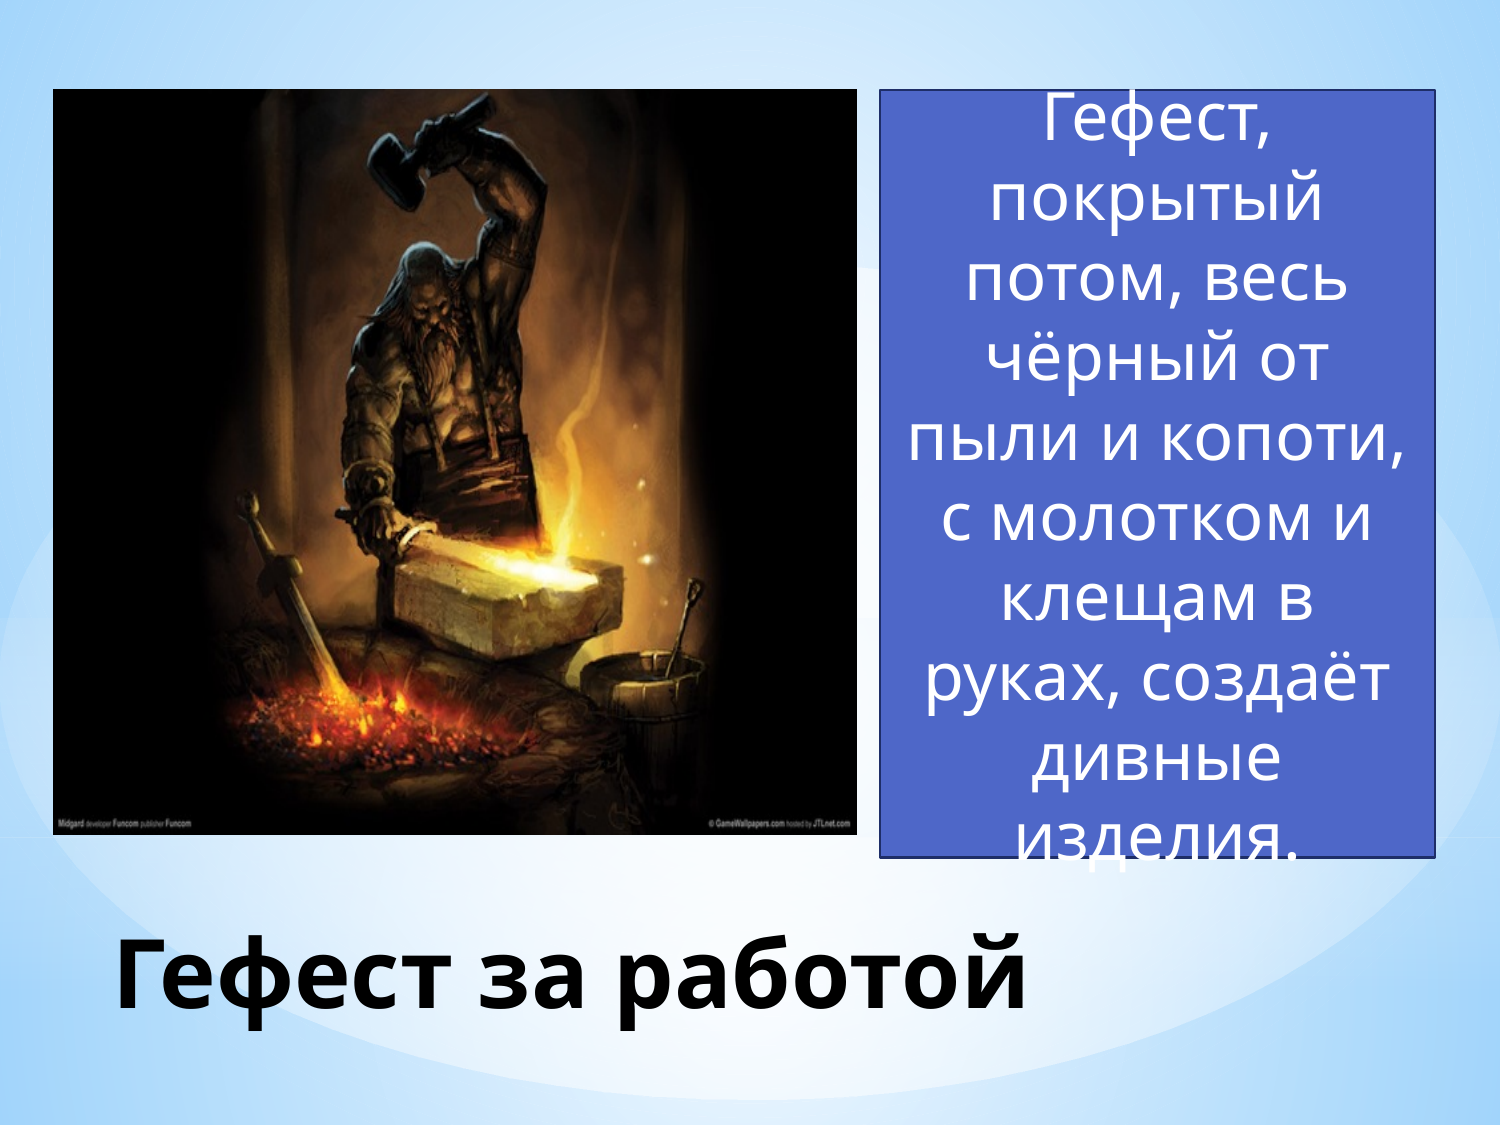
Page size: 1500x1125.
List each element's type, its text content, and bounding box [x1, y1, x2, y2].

text_box Гефест, покрытый потом, весь чёрный от пыли и копоти, с молотком и клещам в руках, создаёт дивные изделия. [879, 89, 1436, 859]
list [52, 89, 857, 835]
title Гефест за работой [53, 905, 1046, 1047]
